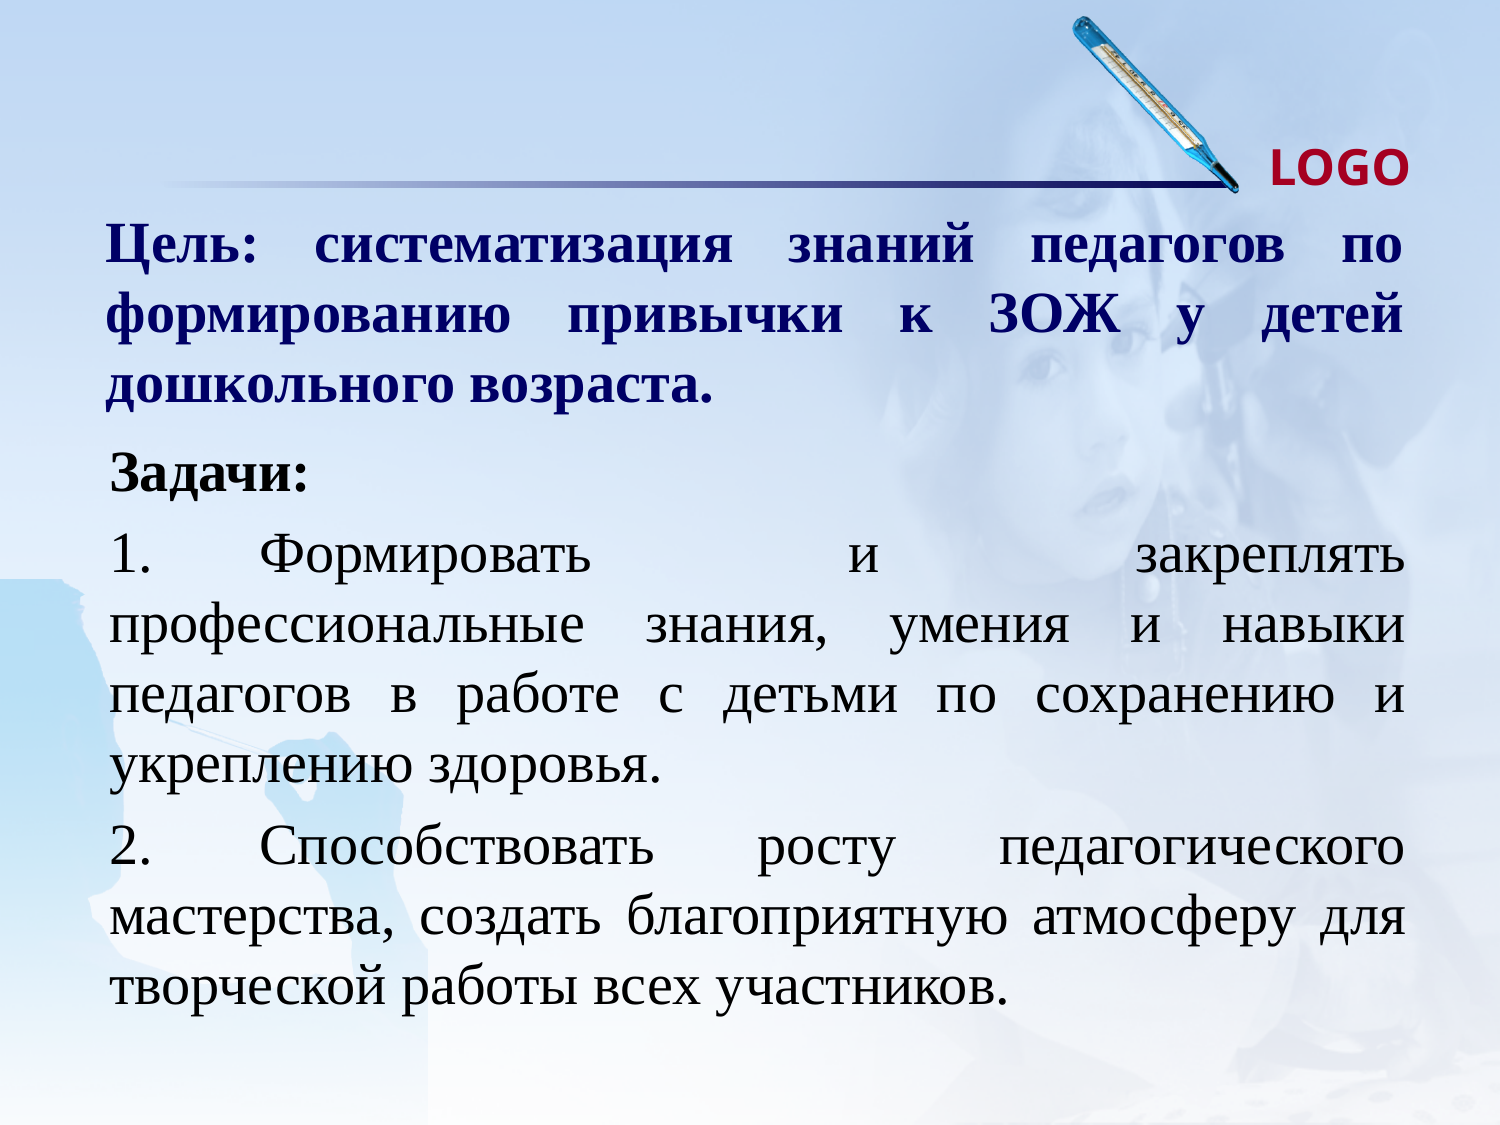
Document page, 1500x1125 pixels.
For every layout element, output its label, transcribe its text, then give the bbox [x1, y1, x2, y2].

title Цель: систематизация знаний педагогов по формированию привычки к ЗОЖ у детей дошкольного возраста. [90, 257, 1420, 362]
picture [0, 0, 1500, 1125]
list Задачи: 1. Формировать и закреплять профессиональные знания, умения и навыки педагогов в работе с детьми по сохранению и укреплению здоровья. 2. Способствовать росту педагогического мастерства, создать благоприятную атмосферу для творческой работы всех участников. [94, 425, 1422, 1084]
